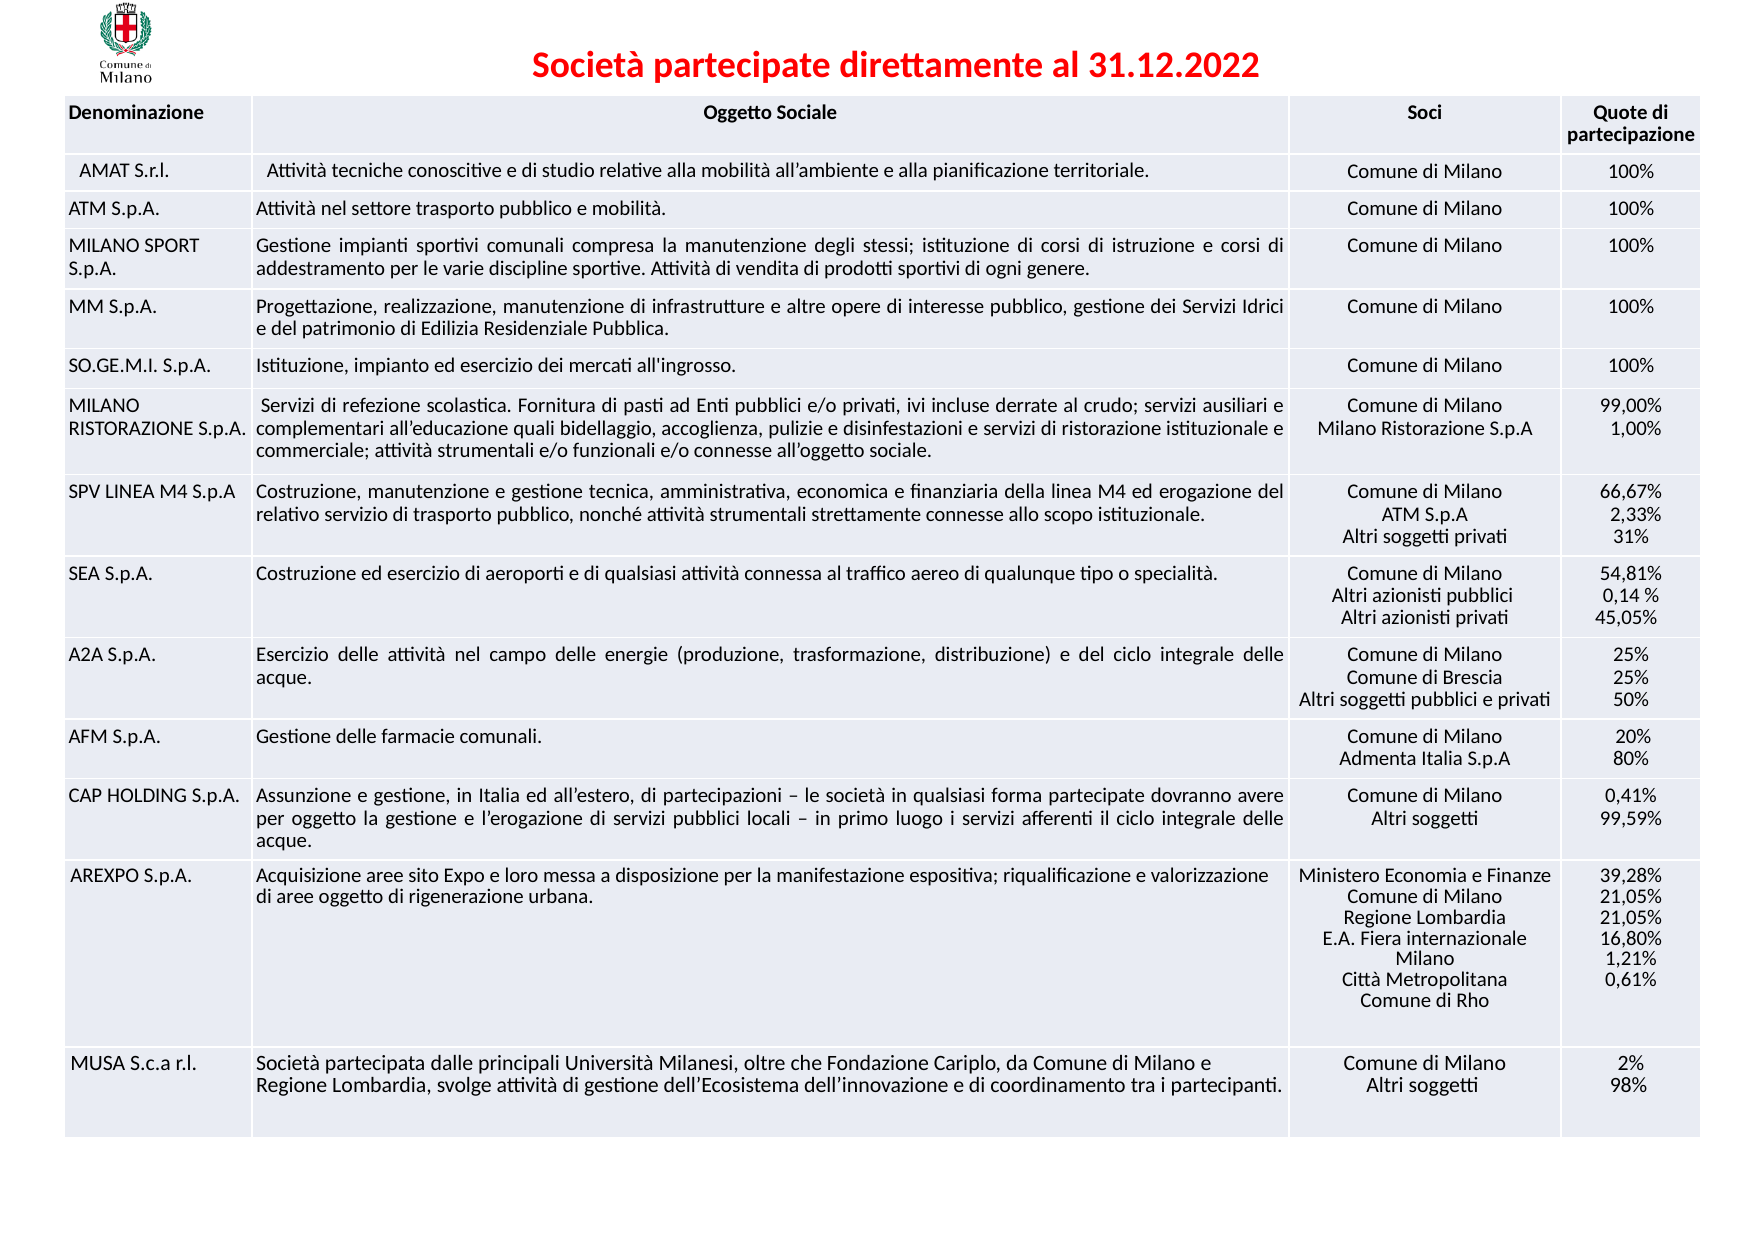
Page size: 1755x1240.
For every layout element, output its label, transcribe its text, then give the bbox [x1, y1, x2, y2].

table_cell AMAT S.r.l. [65, 155, 251, 190]
table_cell Costruzione ed esercizio di aeroporti e di qualsiasi attività connessa al traffico aereo di qualunque tipo o specialità. [253, 557, 1288, 637]
table_cell Comune di Milano Altri azionisti pubblici Altri azionisti privati [1290, 557, 1560, 637]
table_cell Società partecipata dalle principali Università Milanesi, oltre che Fondazione Cariplo, da Comune di Milano e Regione Lombardia, svolge attività di gestione dell’Ecosistema dell’innovazione e di coordinamento tra i partecipanti. [253, 1048, 1288, 1137]
table_cell Comune di Milano [1290, 155, 1560, 190]
table_cell AREXPO S.p.A. [65, 861, 251, 1046]
table_cell SO.GE.M.I. S.p.A. [65, 349, 251, 388]
table_cell ATM S.p.A. [65, 192, 251, 228]
table_cell Progettazione, realizzazione, manutenzione di infrastrutture e altre opere di interesse pubblico, gestione dei Servizi Idrici e del patrimonio di Edilizia Residenziale Pubblica. [253, 290, 1288, 348]
table_cell Ministero Economia e Finanze Comune di Milano Regione Lombardia E.A. Fiera internazionale Milano Città Metropolitana Comune di Rho [1290, 861, 1560, 1046]
table_cell MILANO SPORT S.p.A. [65, 229, 251, 288]
table_header Oggetto Sociale [253, 96, 1288, 153]
table_cell Comune di Milano [1290, 192, 1560, 228]
table_cell Gestione delle farmacie comunali. [253, 720, 1288, 778]
table_cell 25% 25% 50% [1562, 638, 1700, 718]
table_cell 66,67% 2,33% 31% [1562, 475, 1700, 555]
table_cell MM S.p.A. [65, 290, 251, 348]
table_cell Costruzione, manutenzione e gestione tecnica, amministrativa, economica e finanziaria della linea M4 ed erogazione del relativo servizio di trasporto pubblico, nonché attività strumentali strettamente connesse allo scopo istituzionale. [253, 475, 1288, 555]
table_cell 100% [1562, 290, 1700, 348]
table_header Quote di partecipazione [1562, 96, 1700, 153]
table_cell Attività nel settore trasporto pubblico e mobilità. [253, 192, 1288, 228]
table_cell Acquisizione aree sito Expo e loro messa a disposizione per la manifestazione espositiva; riqualificazione e valorizzazione di aree oggetto di rigenerazione urbana. [253, 861, 1288, 1046]
table_cell Comune di Milano Milano Ristorazione S.p.A [1290, 389, 1560, 474]
text_box Società partecipate direttamente al 31.12.2022 [340, 32, 1453, 92]
table_cell 100% [1562, 349, 1700, 388]
table_cell SPV LINEA M4 S.p.A [65, 475, 251, 555]
table_cell Comune di Milano [1290, 229, 1560, 288]
table_cell 100% [1562, 155, 1700, 190]
table_cell 39,28% 21,05% 21,05% 16,80% 1,21% 0,61% [1562, 861, 1700, 1046]
table_cell Comune di Milano Altri soggetti [1290, 779, 1560, 859]
table_cell Comune di Milano [1290, 349, 1560, 388]
table_cell Istituzione, impianto ed esercizio dei mercati all'ingrosso. [253, 349, 1288, 388]
table_cell Gestione impianti sportivi comunali compresa la manutenzione degli stessi; istituzione di corsi di istruzione e corsi di addestramento per le varie discipline sportive. Attività di vendita di prodotti sportivi di ogni genere. [253, 229, 1288, 288]
picture [63, 0, 190, 122]
table_cell 2% 98% [1562, 1048, 1700, 1137]
table_cell Attività tecniche conoscitive e di studio relative alla mobilità all’ambiente e alla pianificazione territoriale. [253, 155, 1288, 190]
table_cell Comune di Milano ATM S.p.A Altri soggetti privati [1290, 475, 1560, 555]
table_cell MILANO RISTORAZIONE S.p.A. [65, 389, 251, 474]
table_cell Comune di Milano Altri soggetti [1290, 1048, 1560, 1137]
table_cell 100% [1562, 192, 1700, 228]
table_cell 54,81% 0,14 % 45,05% [1562, 557, 1700, 637]
table_cell 20% 80% [1562, 720, 1700, 778]
table_cell 100% [1562, 229, 1700, 288]
table_cell 0,41% 99,59% [1562, 779, 1700, 859]
table_cell SEA S.p.A. [65, 557, 251, 637]
table_cell Assunzione e gestione, in Italia ed all’estero, di partecipazioni – le società in qualsiasi forma partecipate dovranno avere per oggetto la gestione e l’erogazione di servizi pubblici locali – in primo luogo i servizi afferenti il ciclo integrale delle acque. [253, 779, 1288, 859]
table_cell A2A S.p.A. [65, 638, 251, 718]
table_header Denominazione [65, 96, 251, 153]
table_cell Esercizio delle attività nel campo delle energie (produzione, trasformazione, distribuzione) e del ciclo integrale delle acque. [253, 638, 1288, 718]
table_cell Comune di Milano Comune di Brescia Altri soggetti pubblici e privati [1290, 638, 1560, 718]
table_header Soci [1290, 96, 1560, 153]
table_cell MUSA S.c.a r.l. [65, 1048, 251, 1137]
table_cell CAP HOLDING S.p.A. [65, 779, 251, 859]
table_cell Comune di Milano Admenta Italia S.p.A [1290, 720, 1560, 778]
table_cell Comune di Milano [1290, 290, 1560, 348]
table_cell AFM S.p.A. [65, 720, 251, 778]
table_cell 99,00% 1,00% [1562, 389, 1700, 474]
table_cell Servizi di refezione scolastica. Fornitura di pasti ad Enti pubblici e/o privati, ivi incluse derrate al crudo; servizi ausiliari e complementari all’educazione quali bidellaggio, accoglienza, pulizie e disinfestazioni e servizi di ristorazione istituzionale e commerciale; attività strumentali e/o funzionali e/o connesse all’oggetto sociale. [253, 389, 1288, 474]
